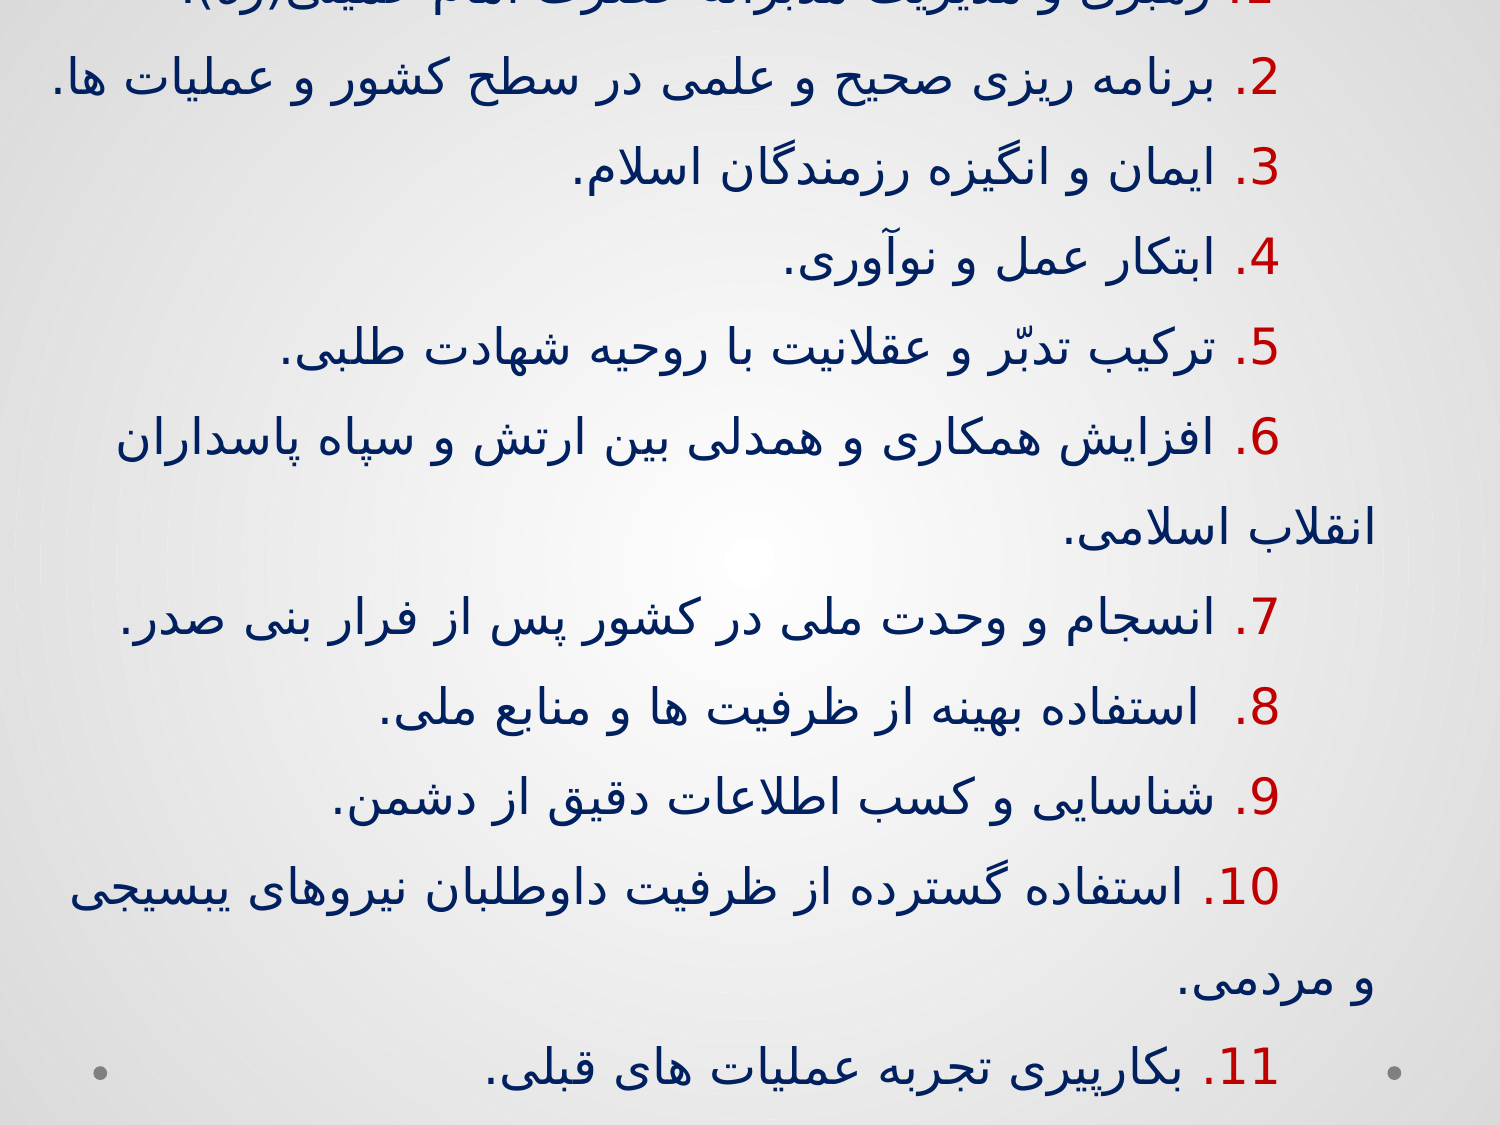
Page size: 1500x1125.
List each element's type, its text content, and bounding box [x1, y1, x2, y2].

title دلایل پیروزی نیروهای اسلام 1. رهبری و مدیریت مدبرانه حضرت امام خمینی(ره). 2. برنامه ریزی صحیح و علمی در سطح کشور و عملیات ها. 3. ایمان و انگیزه رزمندگان اسلام. 4. ابتکار عمل و نوآوری. 5. ترکیب تدبّر و عقلانیت با روحیه شهادت طلبی. 6. افزایش همکاری و همدلی بین ارتش و سپاه پاسداران انقلاب اسلامی. 7. انسجام و وحدت ملی در کشور پس از فرار بنی صدر. 8. استفاده بهینه از ظرفیت ها و منابع ملی. 9. شناسایی و کسب اطلاعات دقیق از دشمن. 10. استفاده گسترده از ظرفیت داوطلبان نیروهای یبسیجی و مردمی. 11. بکارپیری تجربه عملیات های قبلی. [29, 338, 1392, 1125]
